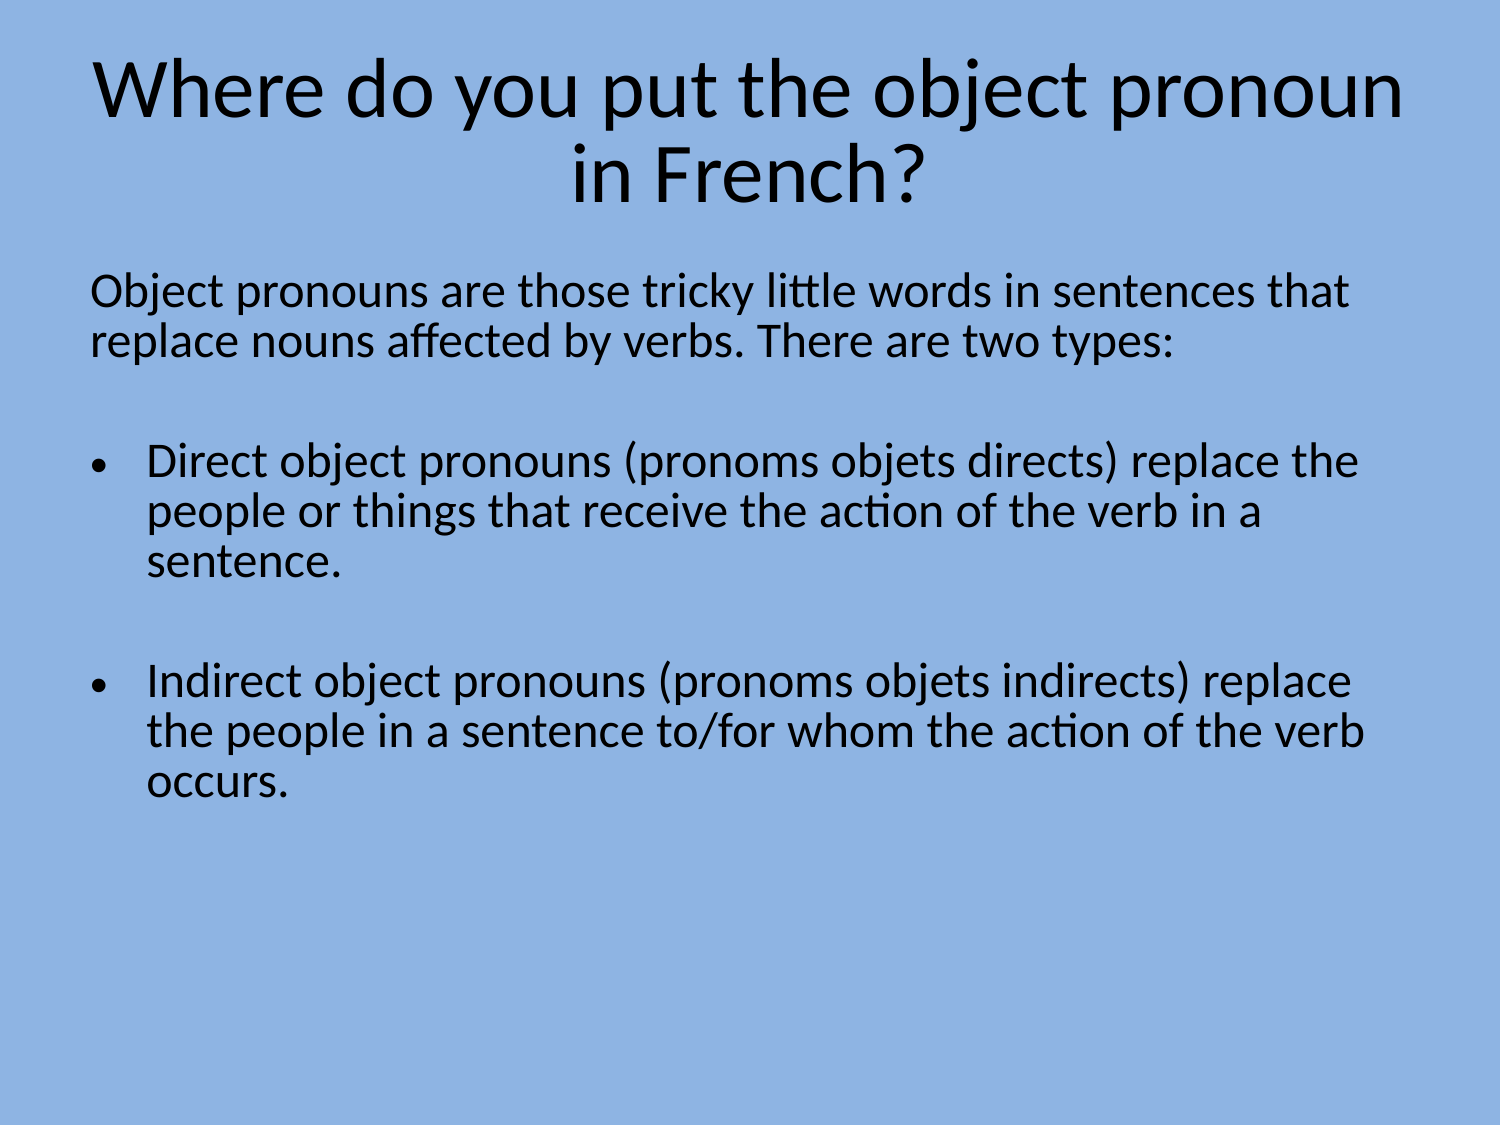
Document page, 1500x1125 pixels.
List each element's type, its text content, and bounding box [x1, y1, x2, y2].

title Where do you put the object pronoun in French? [75, 45, 1425, 233]
list Object pronouns are those tricky little words in sentences that replace nouns affected by verbs. There are two types: Direct object pronouns (pronoms objets directs) replace the people or things that receive the action of the verb in a sentence. Indirect object pronouns (pronoms objets indirects) replace the people in a sentence to/for whom the action of the verb occurs. [75, 262, 1425, 1005]
